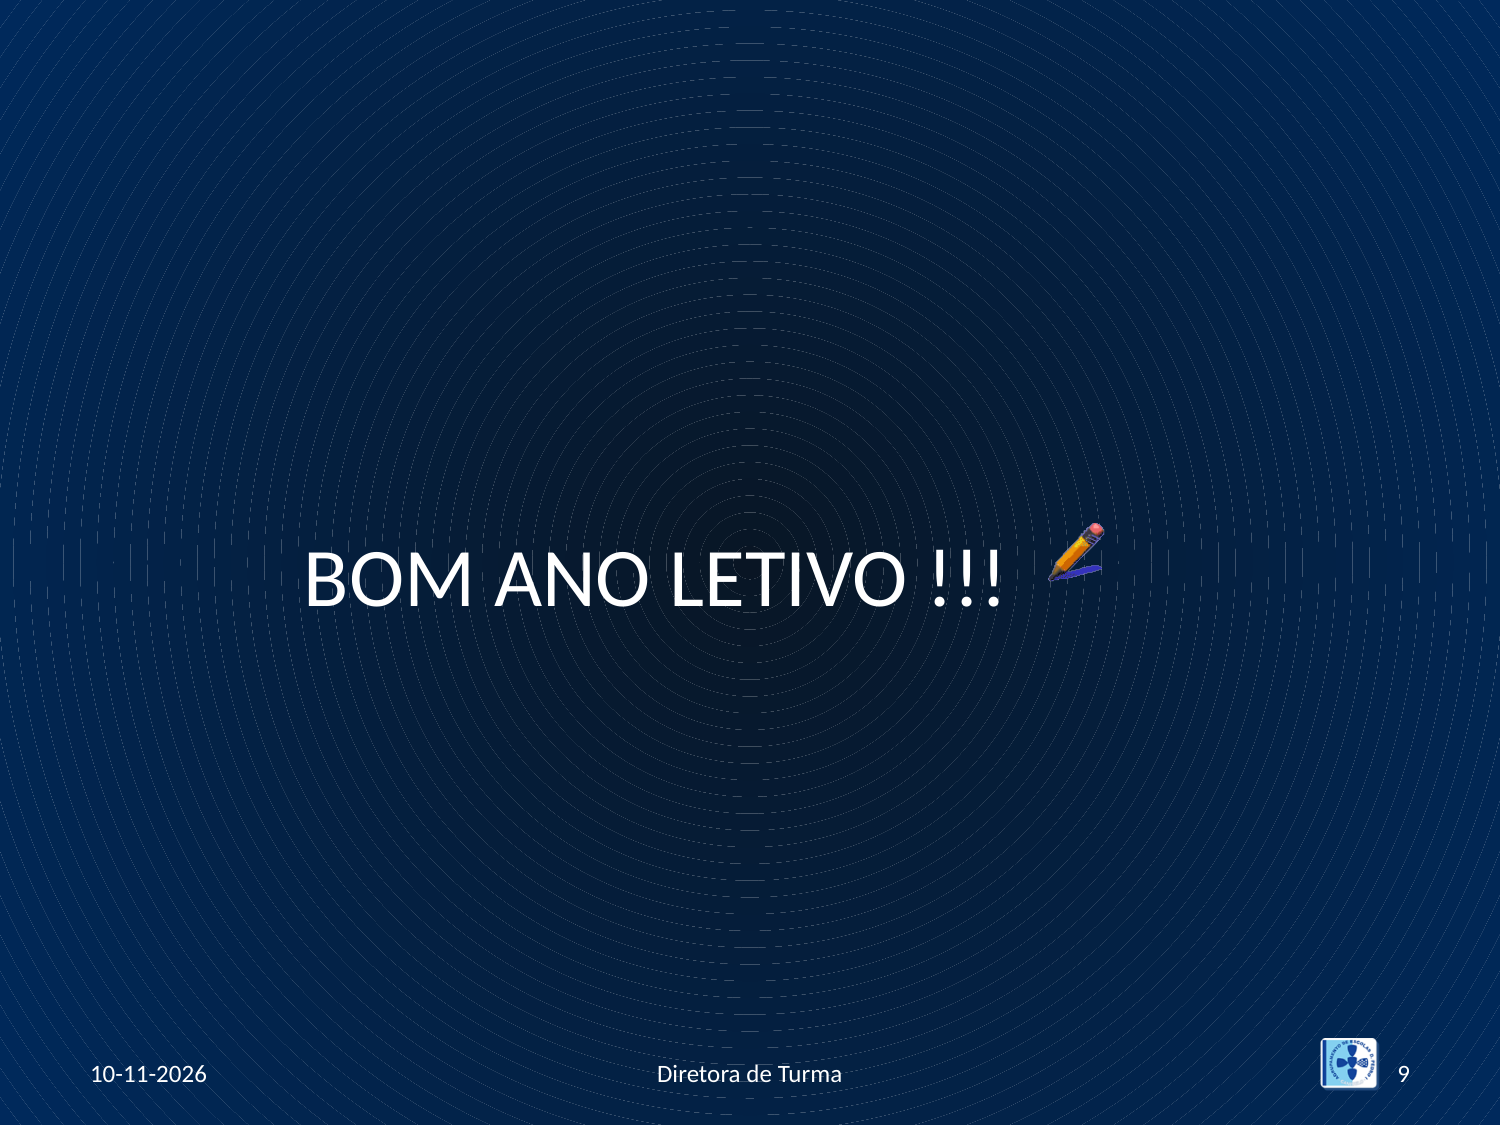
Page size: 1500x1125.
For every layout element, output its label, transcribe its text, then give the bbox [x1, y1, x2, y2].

text_box BOM ANO LETIVO !!! [289, 515, 1211, 630]
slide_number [75, 1042, 425, 1103]
picture [1045, 503, 1140, 599]
picture [1320, 1038, 1380, 1091]
slide_number 9 [1074, 1042, 1425, 1103]
footer Diretora de Turma [512, 1042, 988, 1103]
